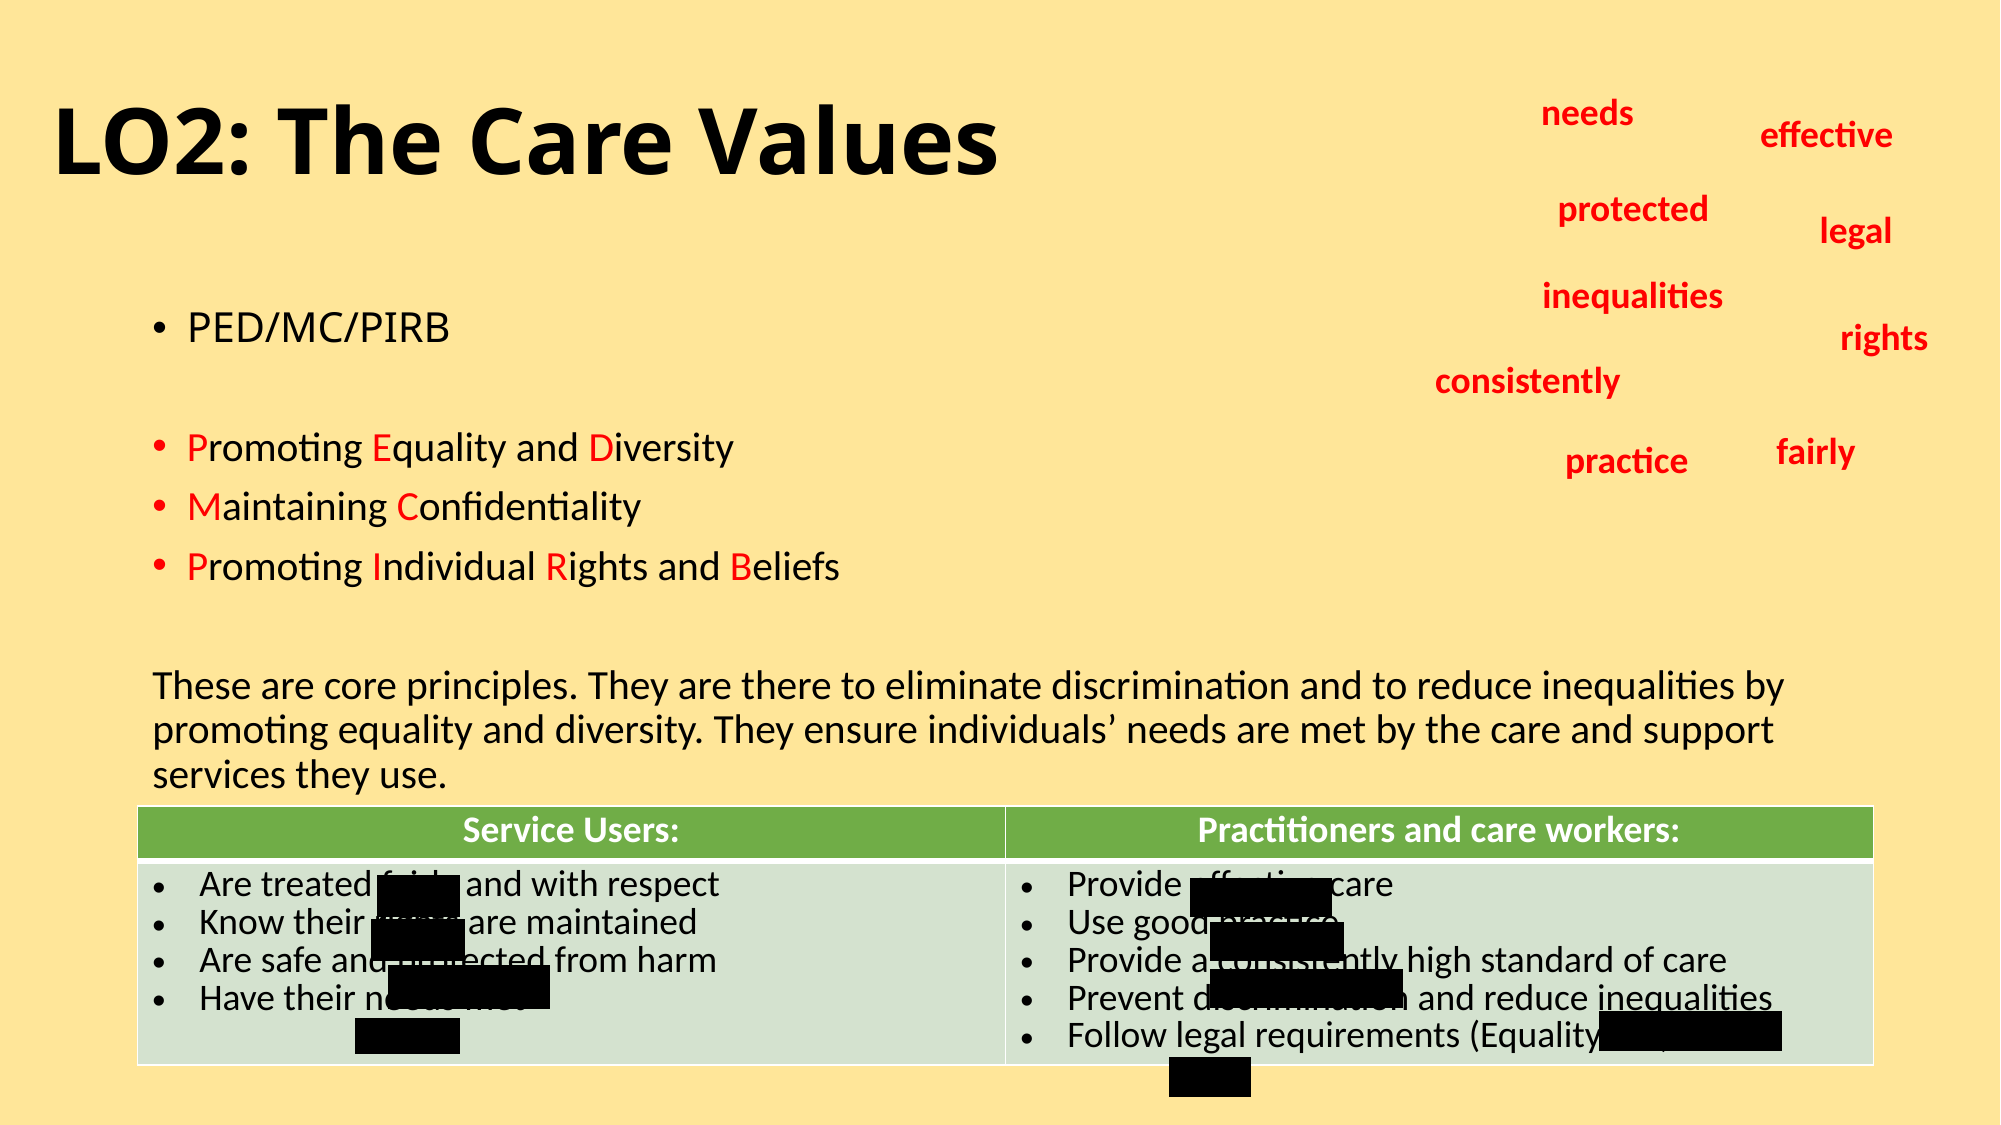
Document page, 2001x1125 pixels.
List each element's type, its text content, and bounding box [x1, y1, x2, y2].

text_box [1210, 969, 1403, 1008]
table_header Service Users: [138, 807, 1005, 858]
text_box practice [1550, 428, 1704, 489]
text_box needs [1526, 80, 1649, 140]
text_box [355, 1018, 460, 1054]
text_box protected [1542, 176, 1725, 237]
text_box effective [1745, 102, 1909, 163]
title LO2: The Care Values [36, 36, 1762, 254]
table_cell Provide effective care Use good practice Provide a consistently high standard of care Prevent discrimination and reduce inequalities Follow legal requirements (Equality Act) [1006, 864, 1873, 1064]
text_box [1599, 1011, 1782, 1051]
table_header Practitioners and care workers: [1006, 807, 1873, 858]
text_box [1190, 878, 1332, 917]
text_box [371, 919, 465, 961]
text_box [388, 965, 550, 1009]
text_box [1210, 922, 1344, 961]
text_box inequalities [1527, 263, 1739, 324]
text_box legal [1804, 198, 1908, 258]
text_box [377, 875, 460, 917]
text_box consistently [1420, 348, 1636, 409]
text_box [1169, 1057, 1251, 1097]
table_cell Are treated fairly and with respect Know their rights are maintained Are safe and protected from harm Have their needs met [138, 864, 1005, 1064]
text_box rights [1825, 305, 1944, 366]
list PED/MC/PIRB Promoting Equality and Diversity Maintaining Confidentiality Promoting Individual Rights and Beliefs These are core principles. They are there to eliminate discrimination and to reduce inequalities by promoting equality and diversity. They ensure individuals’ needs are met by the care and support services they use. [137, 299, 1863, 805]
text_box fairly [1761, 420, 1871, 480]
